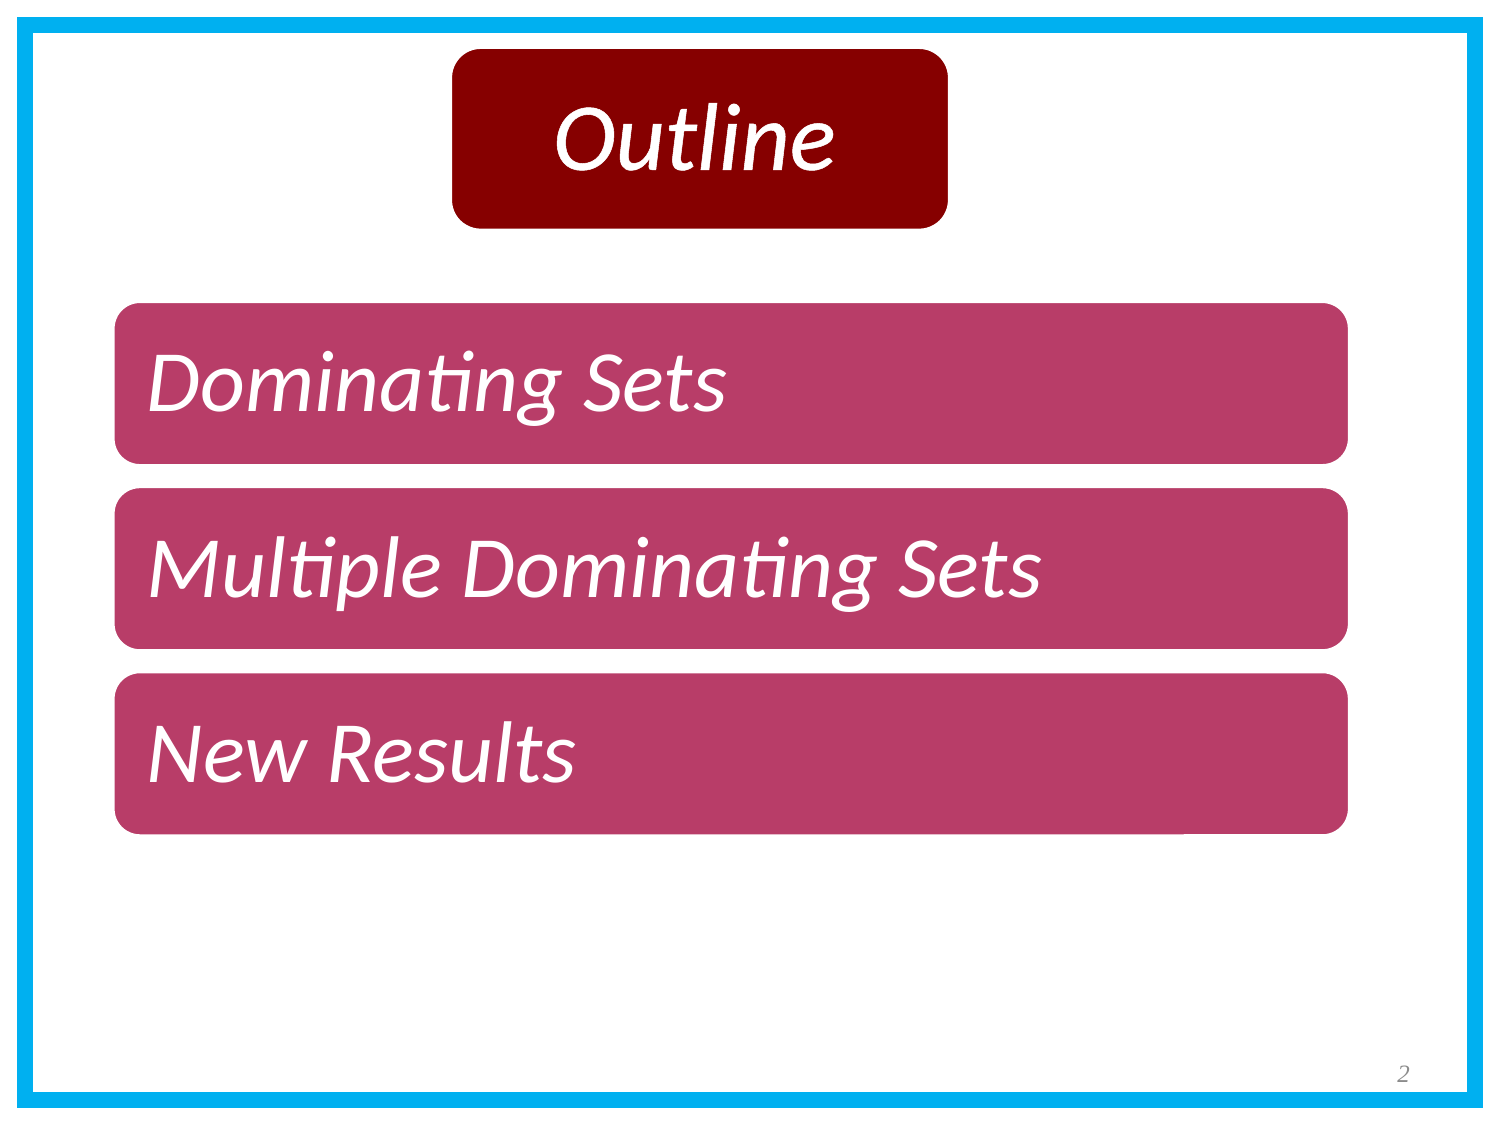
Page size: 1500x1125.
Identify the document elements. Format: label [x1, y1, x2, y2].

text_box [449, 44, 951, 233]
text_box [24, 24, 1475, 1100]
list [112, 299, 1351, 838]
